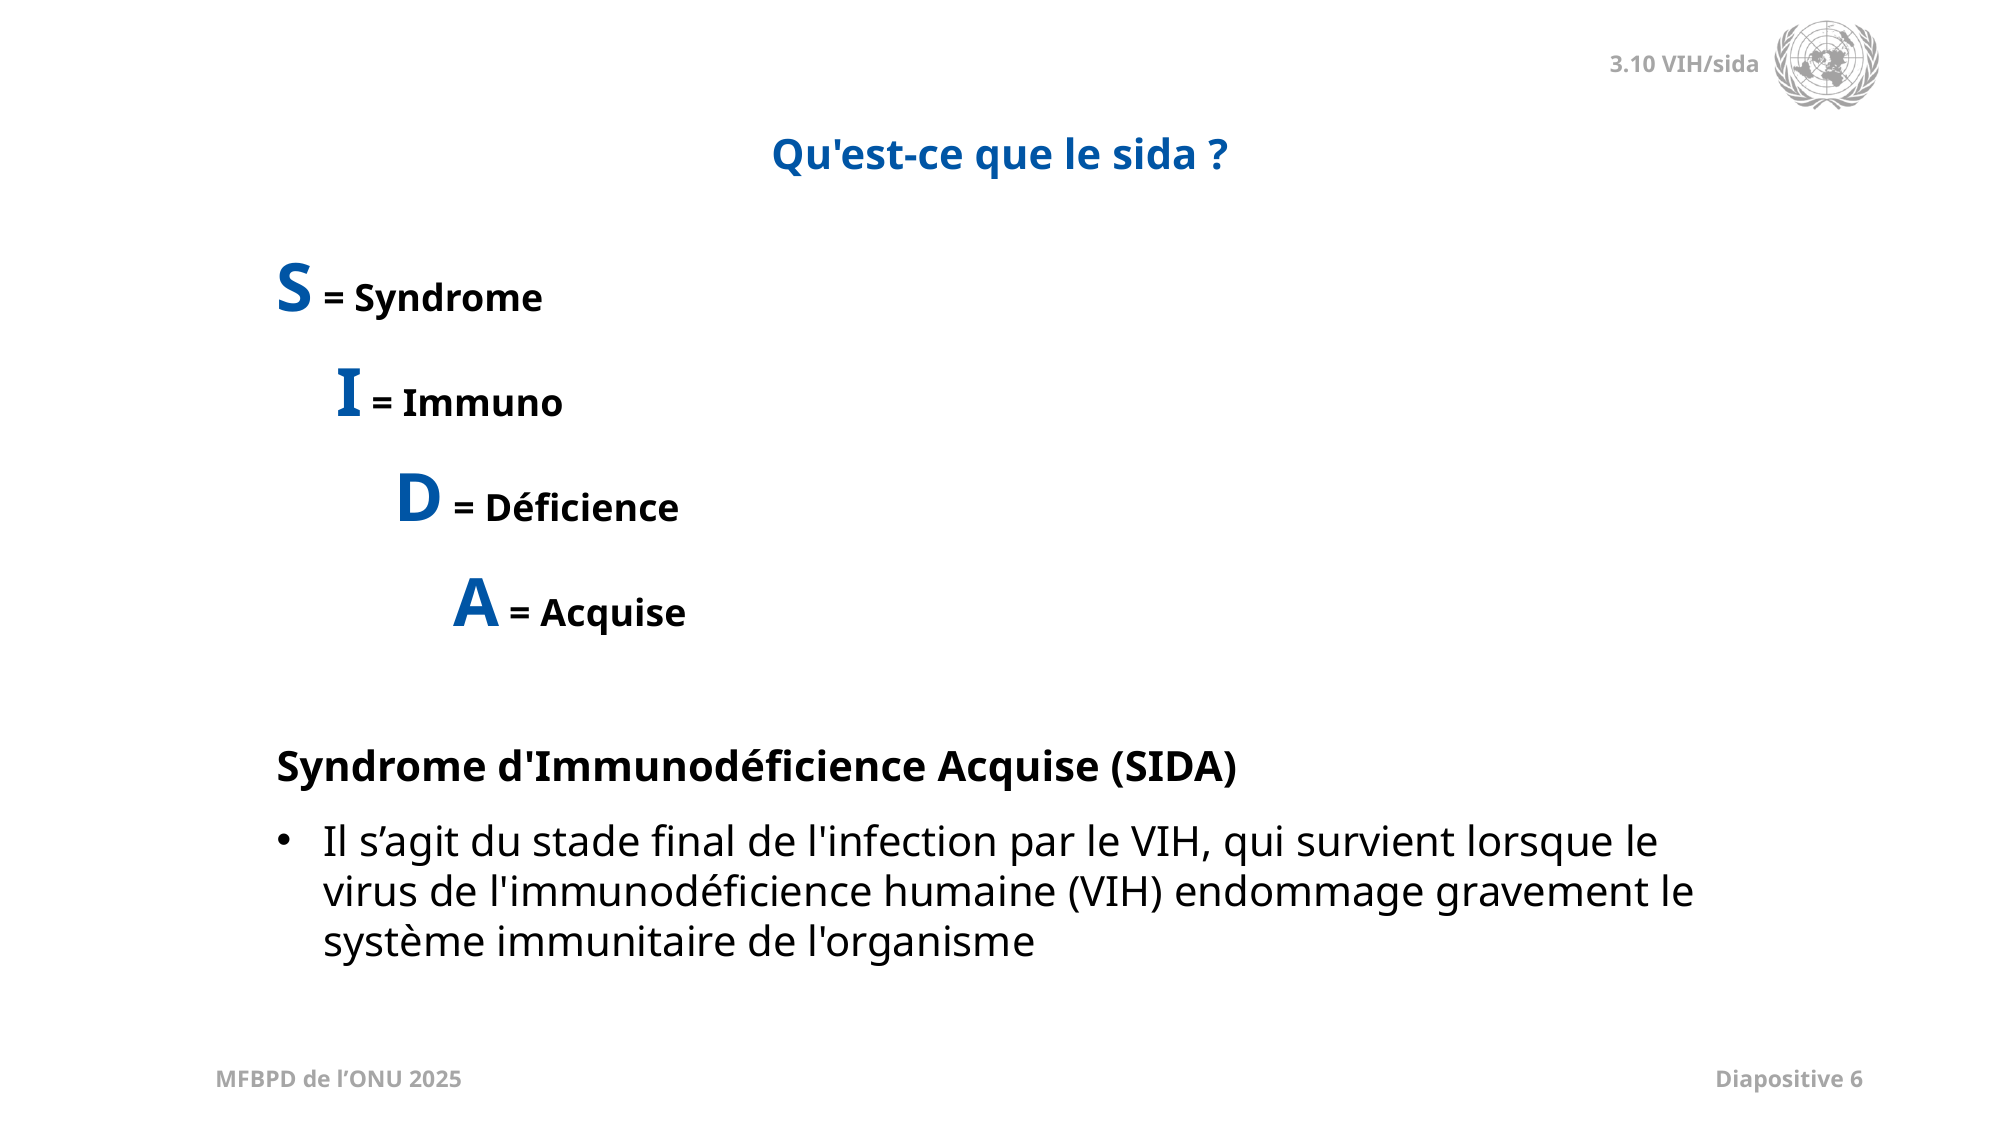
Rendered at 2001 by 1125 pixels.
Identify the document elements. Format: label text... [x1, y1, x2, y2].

text_box Qu'est-ce que le sida ? [204, 120, 1796, 186]
text_box S = Syndrome I = Immuno D = Déficience A = Acquise Syndrome d'Immunodéficience Acquise (SIDA) Il s’agit du stade final de l'infection par le VIH, qui survient lorsque le virus de l'immunodéficience humaine (VIH) endommage gravement le système immunitaire de l'organisme [261, 236, 1739, 972]
